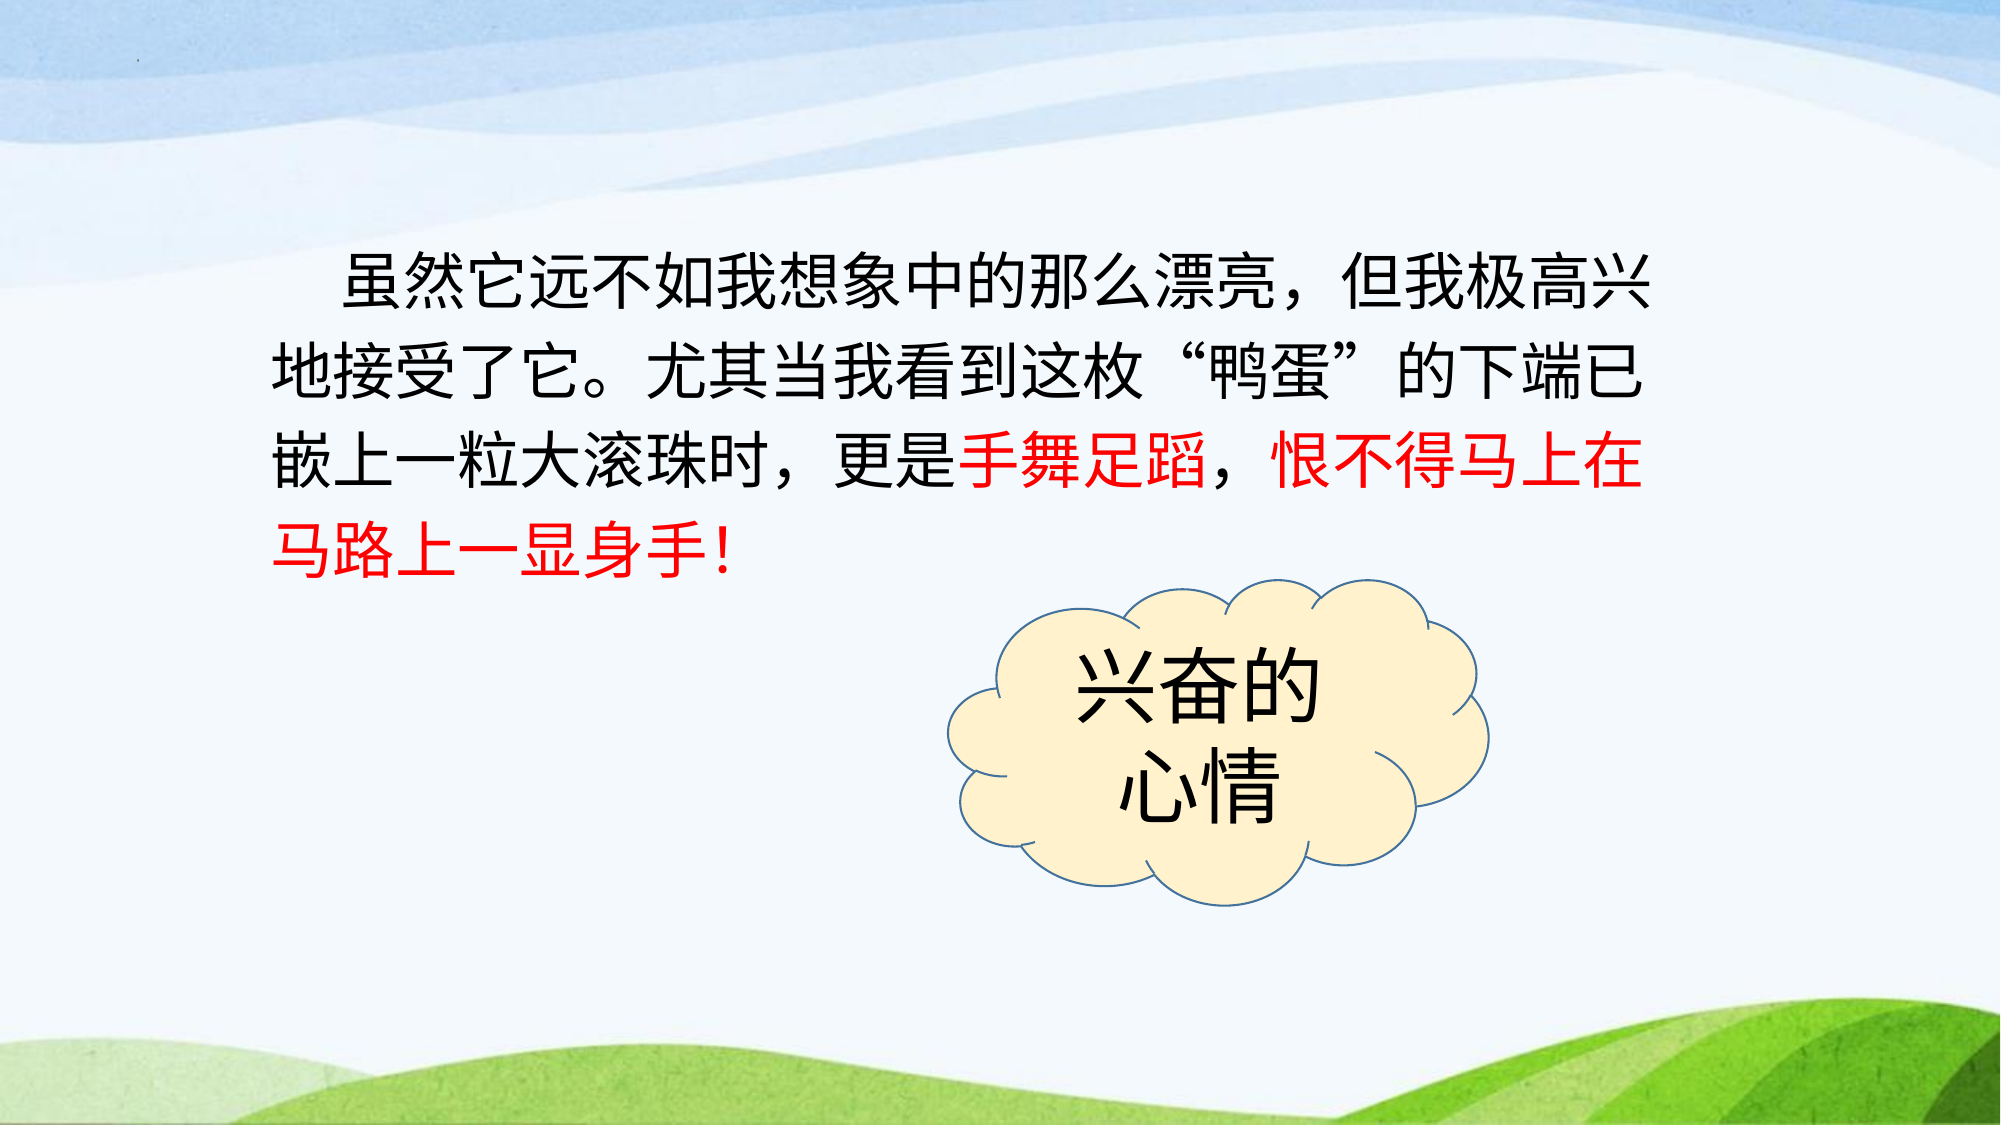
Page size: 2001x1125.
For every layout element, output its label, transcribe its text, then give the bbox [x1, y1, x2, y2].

picture [0, 0, 2001, 1125]
text_box 虽然它远不如我想象中的那么漂亮，但我极高兴地接受了它。尤其当我看到这枚“鸭蛋”的下端已嵌上一粒大滚珠时，更是手舞足蹈，恨不得马上在马路上一显身手！ [255, 219, 1685, 594]
text_box 兴奋的心情 [946, 594, 1490, 907]
